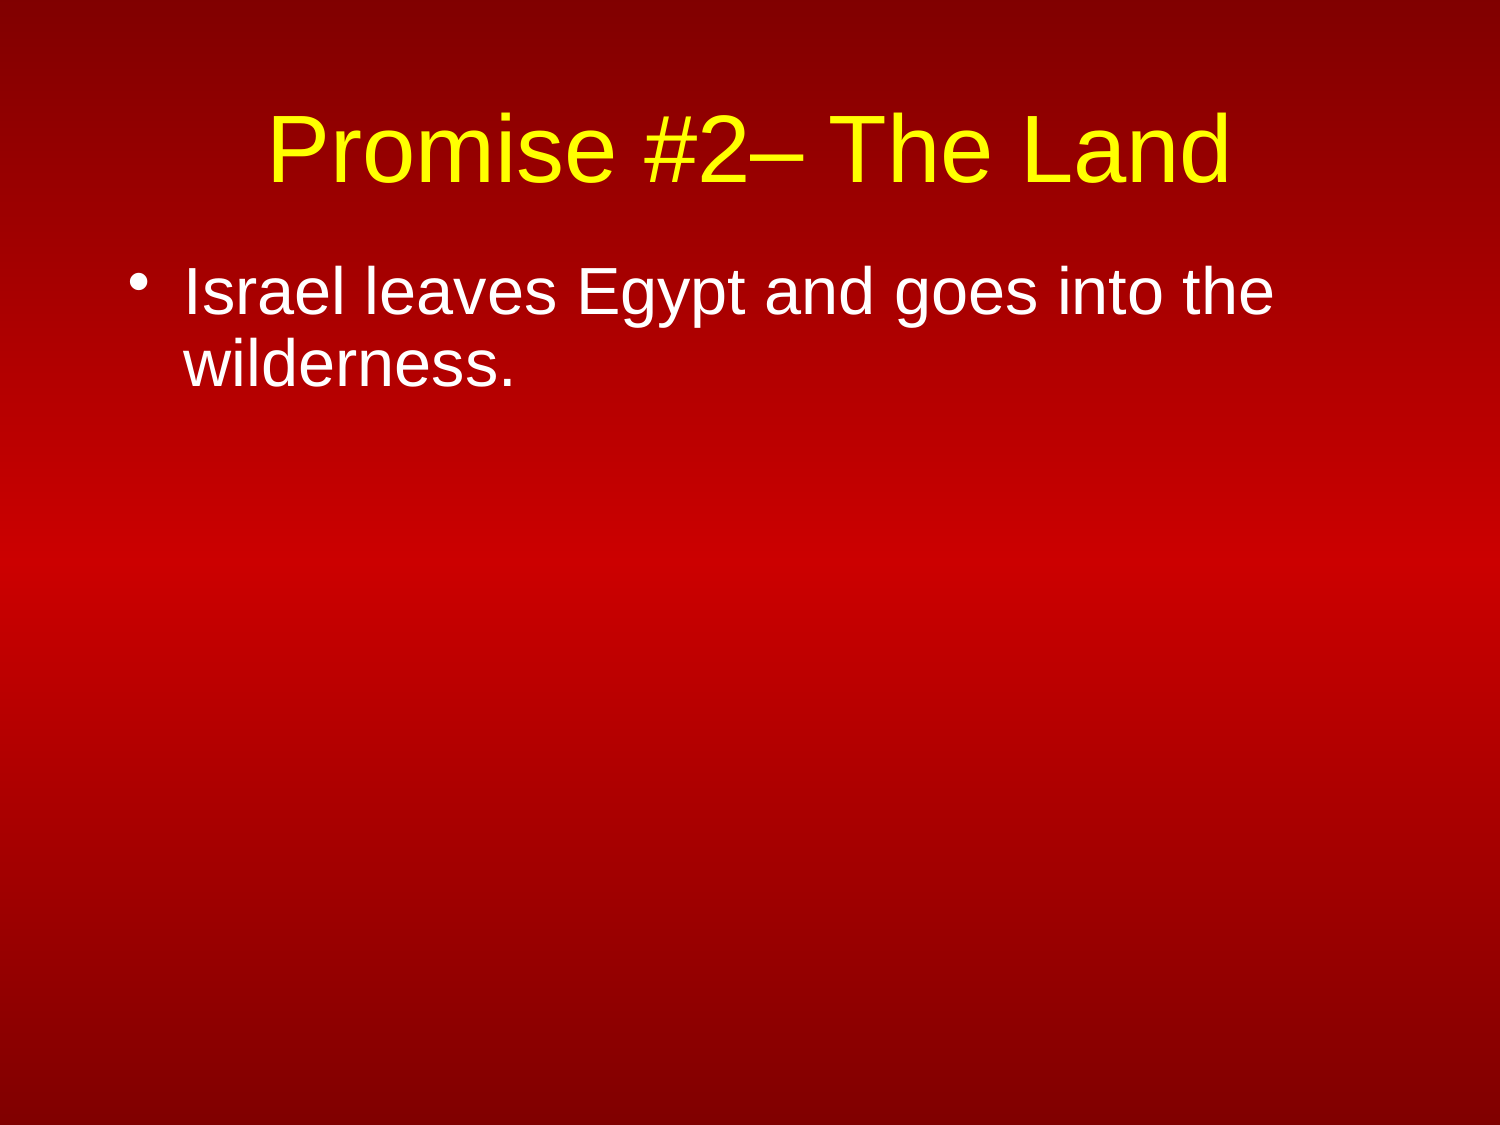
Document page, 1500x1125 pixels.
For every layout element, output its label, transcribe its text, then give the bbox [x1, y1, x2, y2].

title Promise #2– The Land [37, 50, 1463, 238]
list Israel leaves Egypt and goes into the wilderness. [112, 249, 1413, 413]
